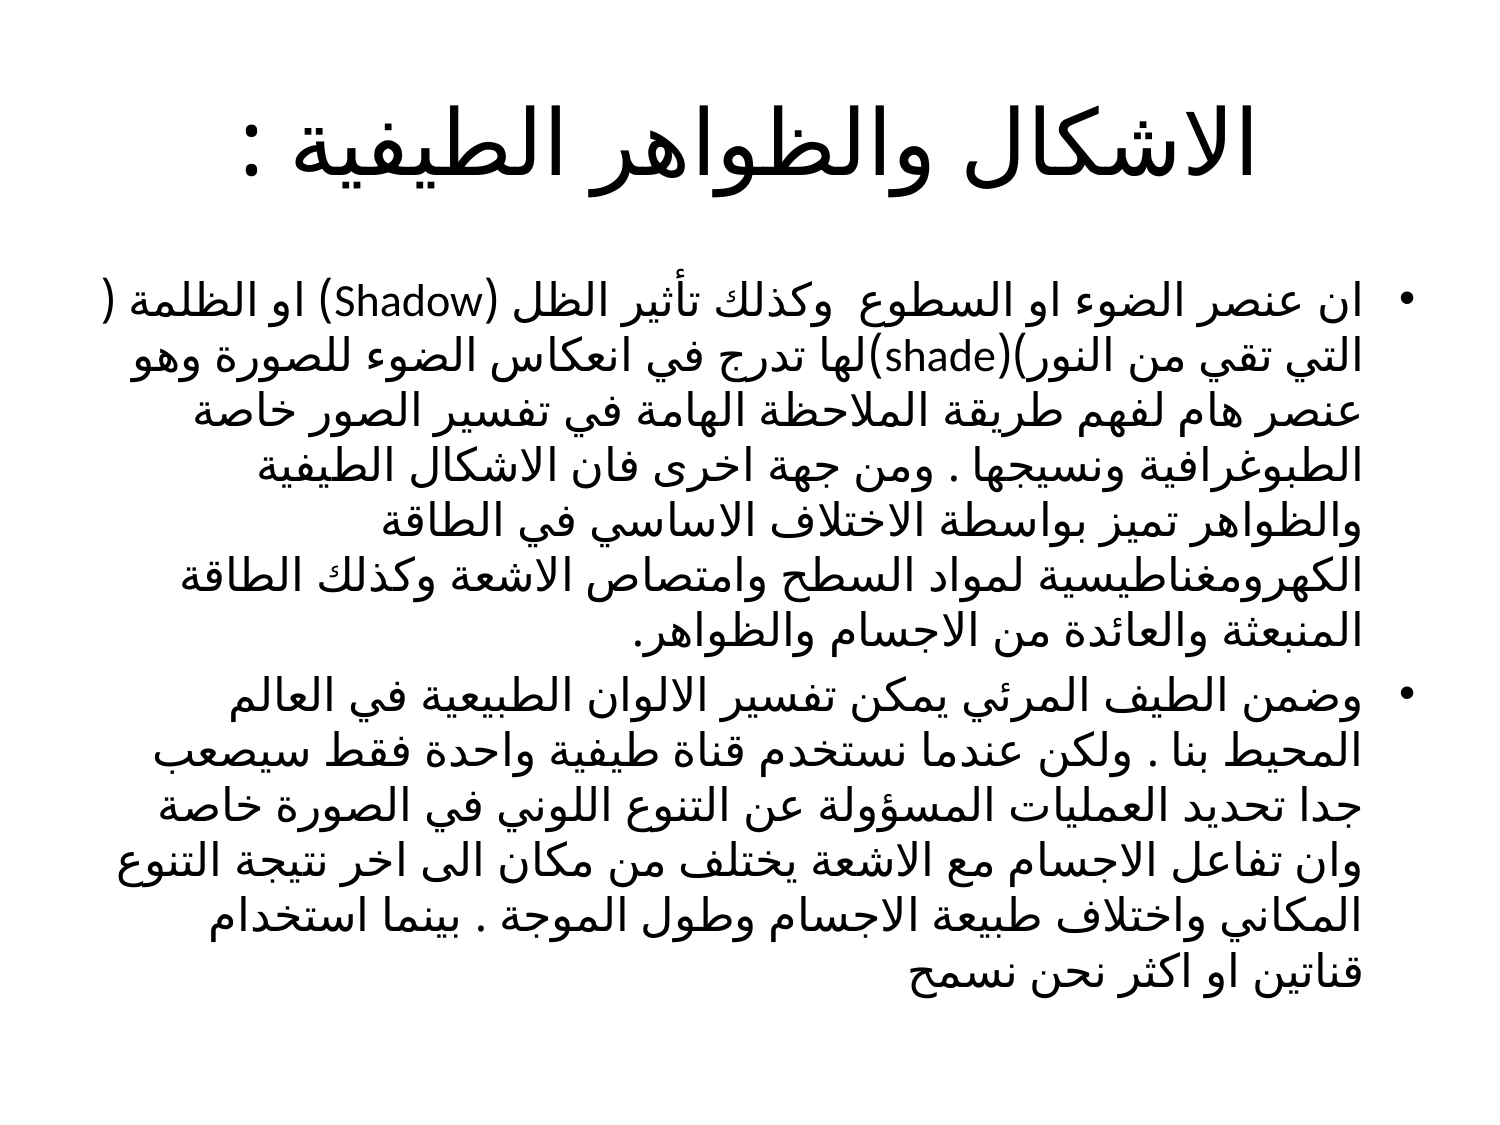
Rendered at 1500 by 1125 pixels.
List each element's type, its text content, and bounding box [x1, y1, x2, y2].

title الاشكال والظواهر الطيفية : [75, 45, 1425, 233]
list ان عنصر الضوء او السطوع وكذلك تأثير الظل (Shadow) او الظلمة ( التي تقي من النور)(shade)لها تدرج في انعكاس الضوء للصورة وهو عنصر هام لفهم طريقة الملاحظة الهامة في تفسير الصور خاصة الطبوغرافية ونسيجها . ومن جهة اخرى فان الاشكال الطيفية والظواهر تميز بواسطة الاختلاف الاساسي في الطاقة الكهرومغناطيسية لمواد السطح وامتصاص الاشعة وكذلك الطاقة المنبعثة والعائدة من الاجسام والظواهر. وضمن الطيف المرئي يمكن تفسير الالوان الطبيعية في العالم المحيط بنا . ولكن عندما نستخدم قناة طيفية واحدة فقط سيصعب جدا تحديد العمليات المسؤولة عن التنوع اللوني في الصورة خاصة وان تفاعل الاجسام مع الاشعة يختلف من مكان الى اخر نتيجة التنوع المكاني واختلاف طبيعة الاجسام وطول الموجة . بينما استخدام قناتين او اكثر نحن نسمح [75, 262, 1425, 1005]
